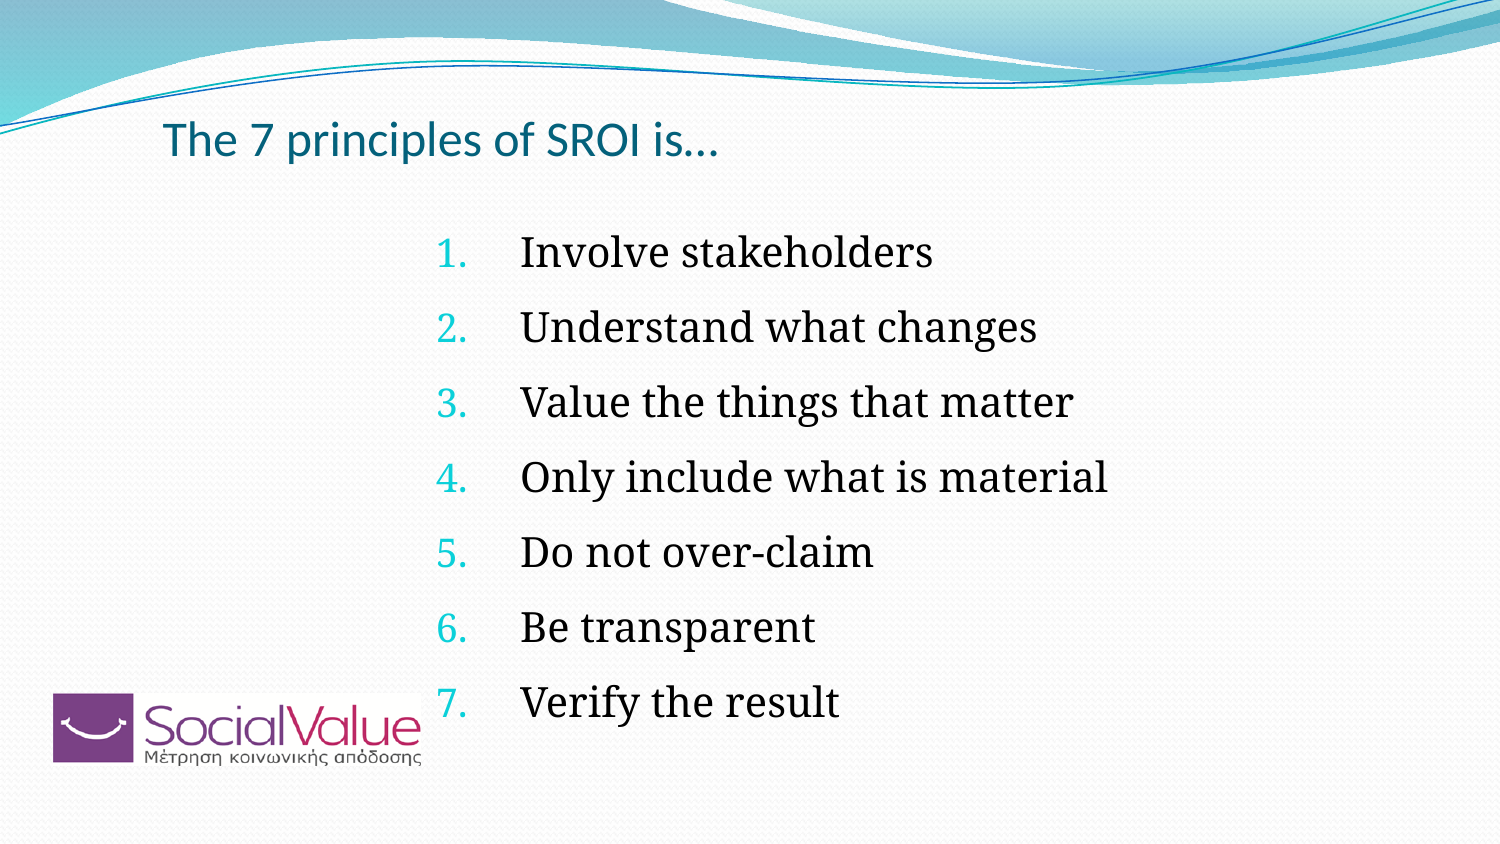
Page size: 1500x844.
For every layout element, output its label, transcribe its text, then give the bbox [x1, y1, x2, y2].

title Τhe 7 principles of SROI is… [147, 91, 1357, 206]
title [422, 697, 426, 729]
list Involve stakeholders Understand what changes Value the things that matter Only include what is material Do not over-claim Be transparent Verify the result [420, 185, 1377, 729]
picture [52, 693, 422, 766]
